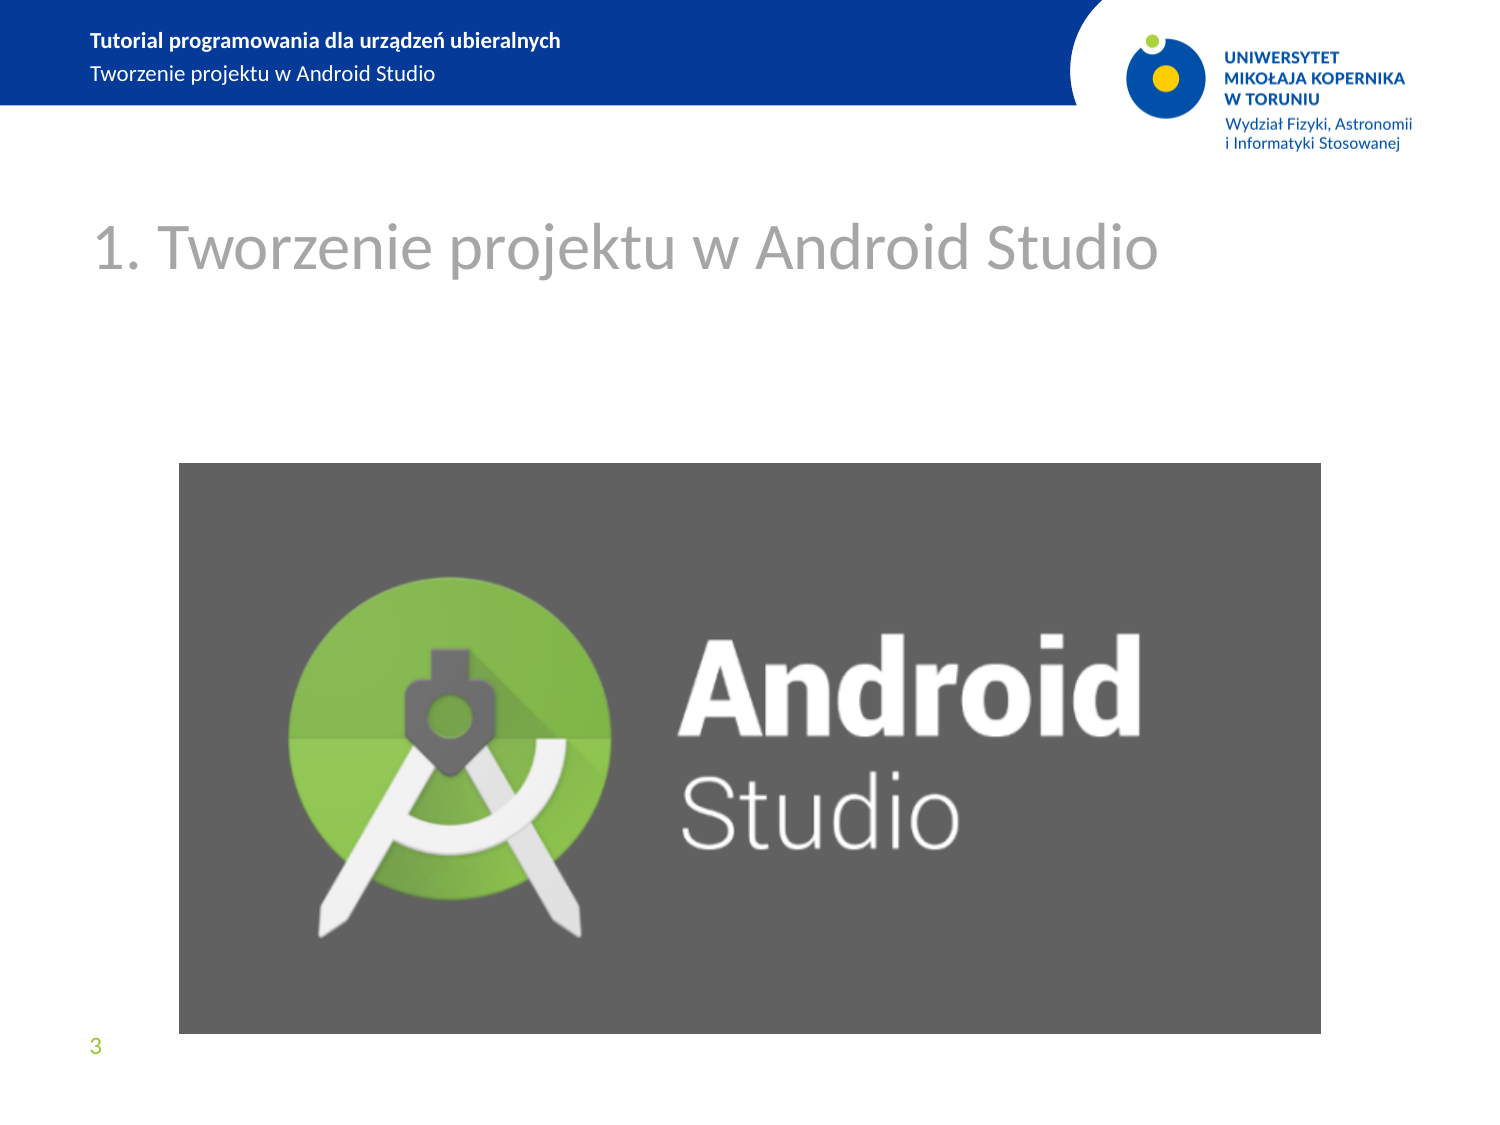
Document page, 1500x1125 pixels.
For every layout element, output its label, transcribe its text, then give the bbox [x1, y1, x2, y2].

picture [1100, 8, 1438, 178]
picture [179, 462, 1321, 1034]
list 1. Tworzenie projektu w Android Studio [77, 195, 1218, 363]
list Tutorial programowania dla urządzeń ubieralnych [75, 18, 1040, 50]
list Tworzenie projektu w Android Studio [75, 50, 1040, 96]
